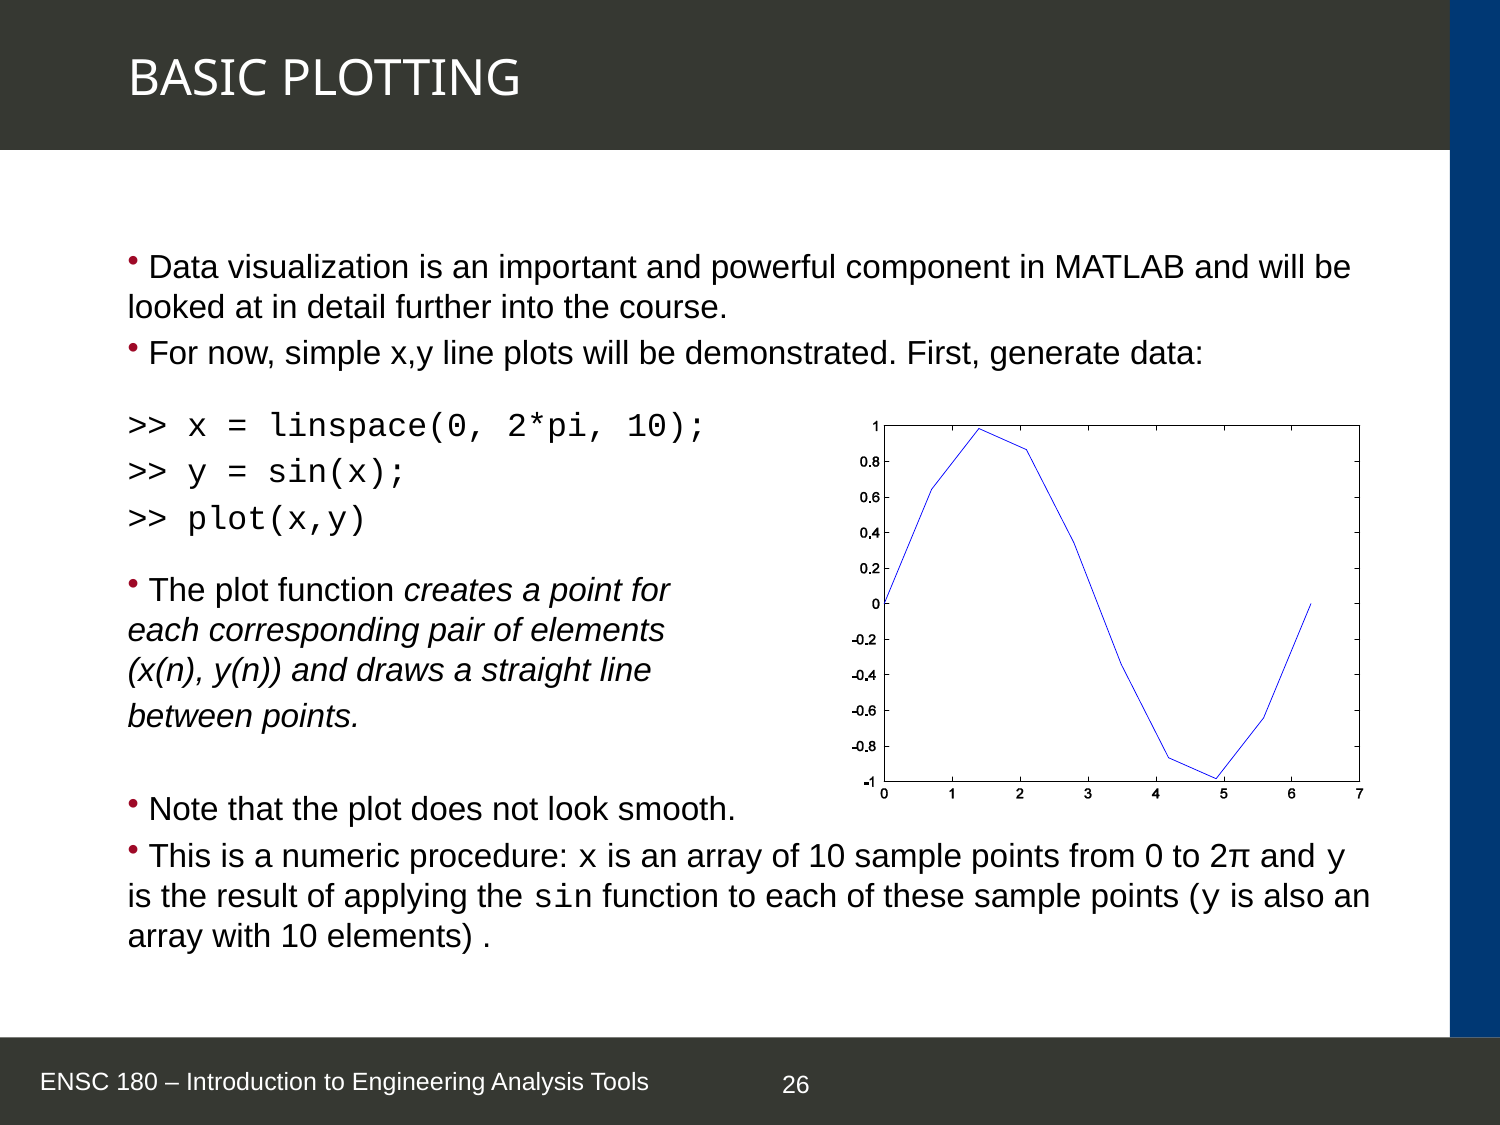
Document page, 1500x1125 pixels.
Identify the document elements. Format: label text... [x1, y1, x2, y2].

title BASIC PLOTTING [112, 37, 1450, 138]
footer ENSC 180 – Introduction to Engineering Analysis Tools [24, 1057, 740, 1113]
list Data visualization is an important and powerful component in MATLAB and will be looked at in detail further into the course. For now, simple x,y line plots will be demonstrated. First, generate data: >> x = linspace(0, 2*pi, 10); >> y = sin(x); >> plot(x,y) The plot function creates a point for each corresponding pair of elements (x(n), y(n)) and draws a straight line between points. Note that the plot does not look smooth. This is a numeric procedure: x is an array of 10 sample points from 0 to 2π and y is the result of applying the sin function to each of these sample points (y is also an array with 10 elements) . [112, 237, 1388, 1029]
picture [804, 392, 1418, 830]
